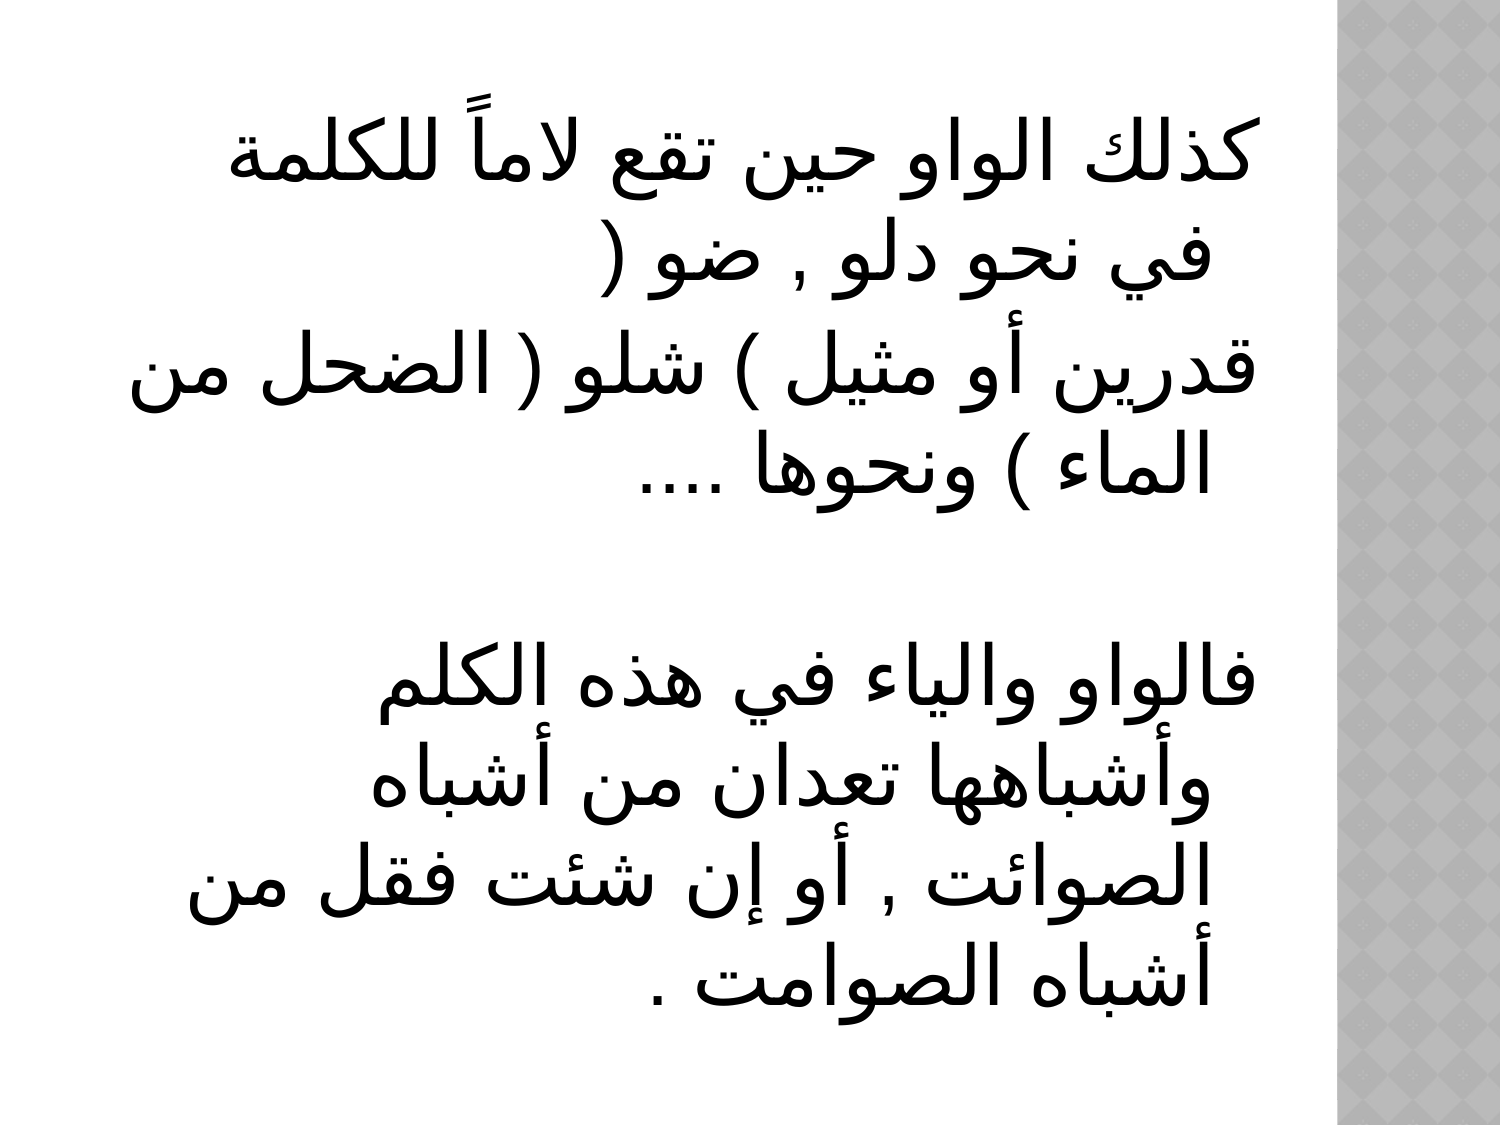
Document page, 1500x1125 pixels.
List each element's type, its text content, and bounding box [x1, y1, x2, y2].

list كذلك الواو حين تقع لاماً للكلمة في نحو دلو , ضو ( قدرين أو مثيل ) شلو ( الضحل من الماء ) ونحوها .... فالواو والياء في هذه الكلم وأشباهها تعدان من أشباه الصوائت , أو إن شئت فقل من أشباه الصوامت . [88, 90, 1276, 885]
